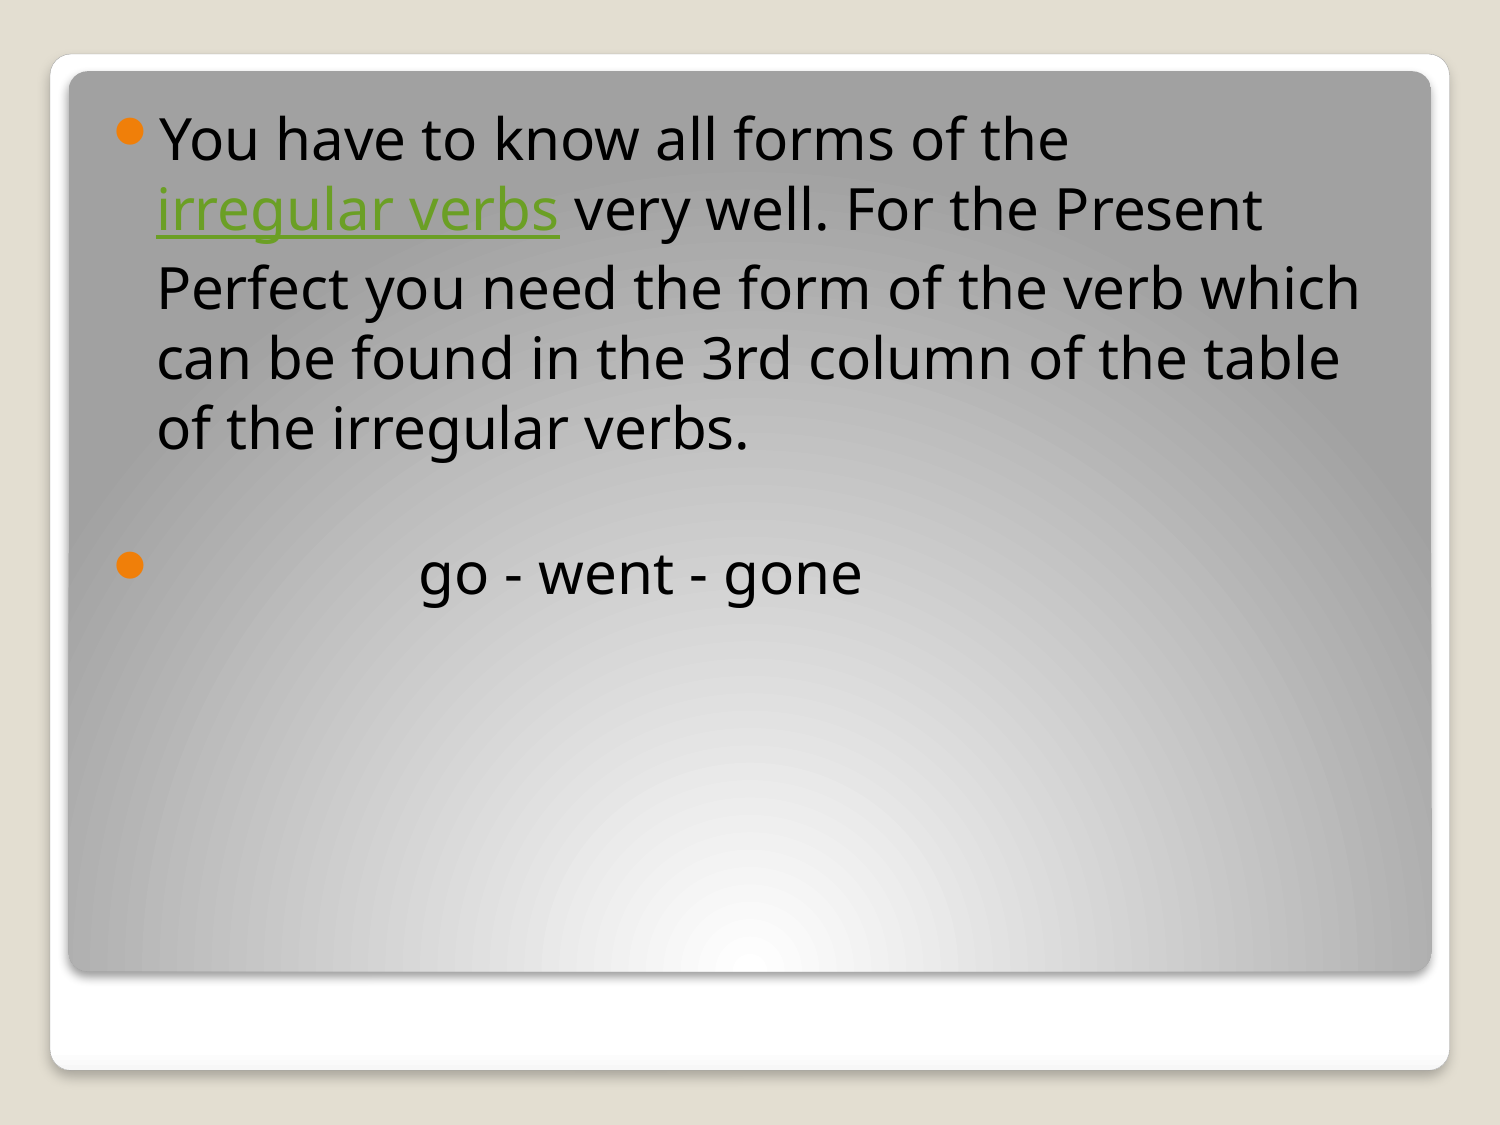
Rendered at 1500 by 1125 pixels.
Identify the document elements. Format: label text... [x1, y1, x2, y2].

list You have to know all forms of the irregular verbs very well. For the Present Perfect you need the form of the verb which can be found in the 3rd column of the table of the irregular verbs. go - went - gone [82, 86, 1425, 774]
